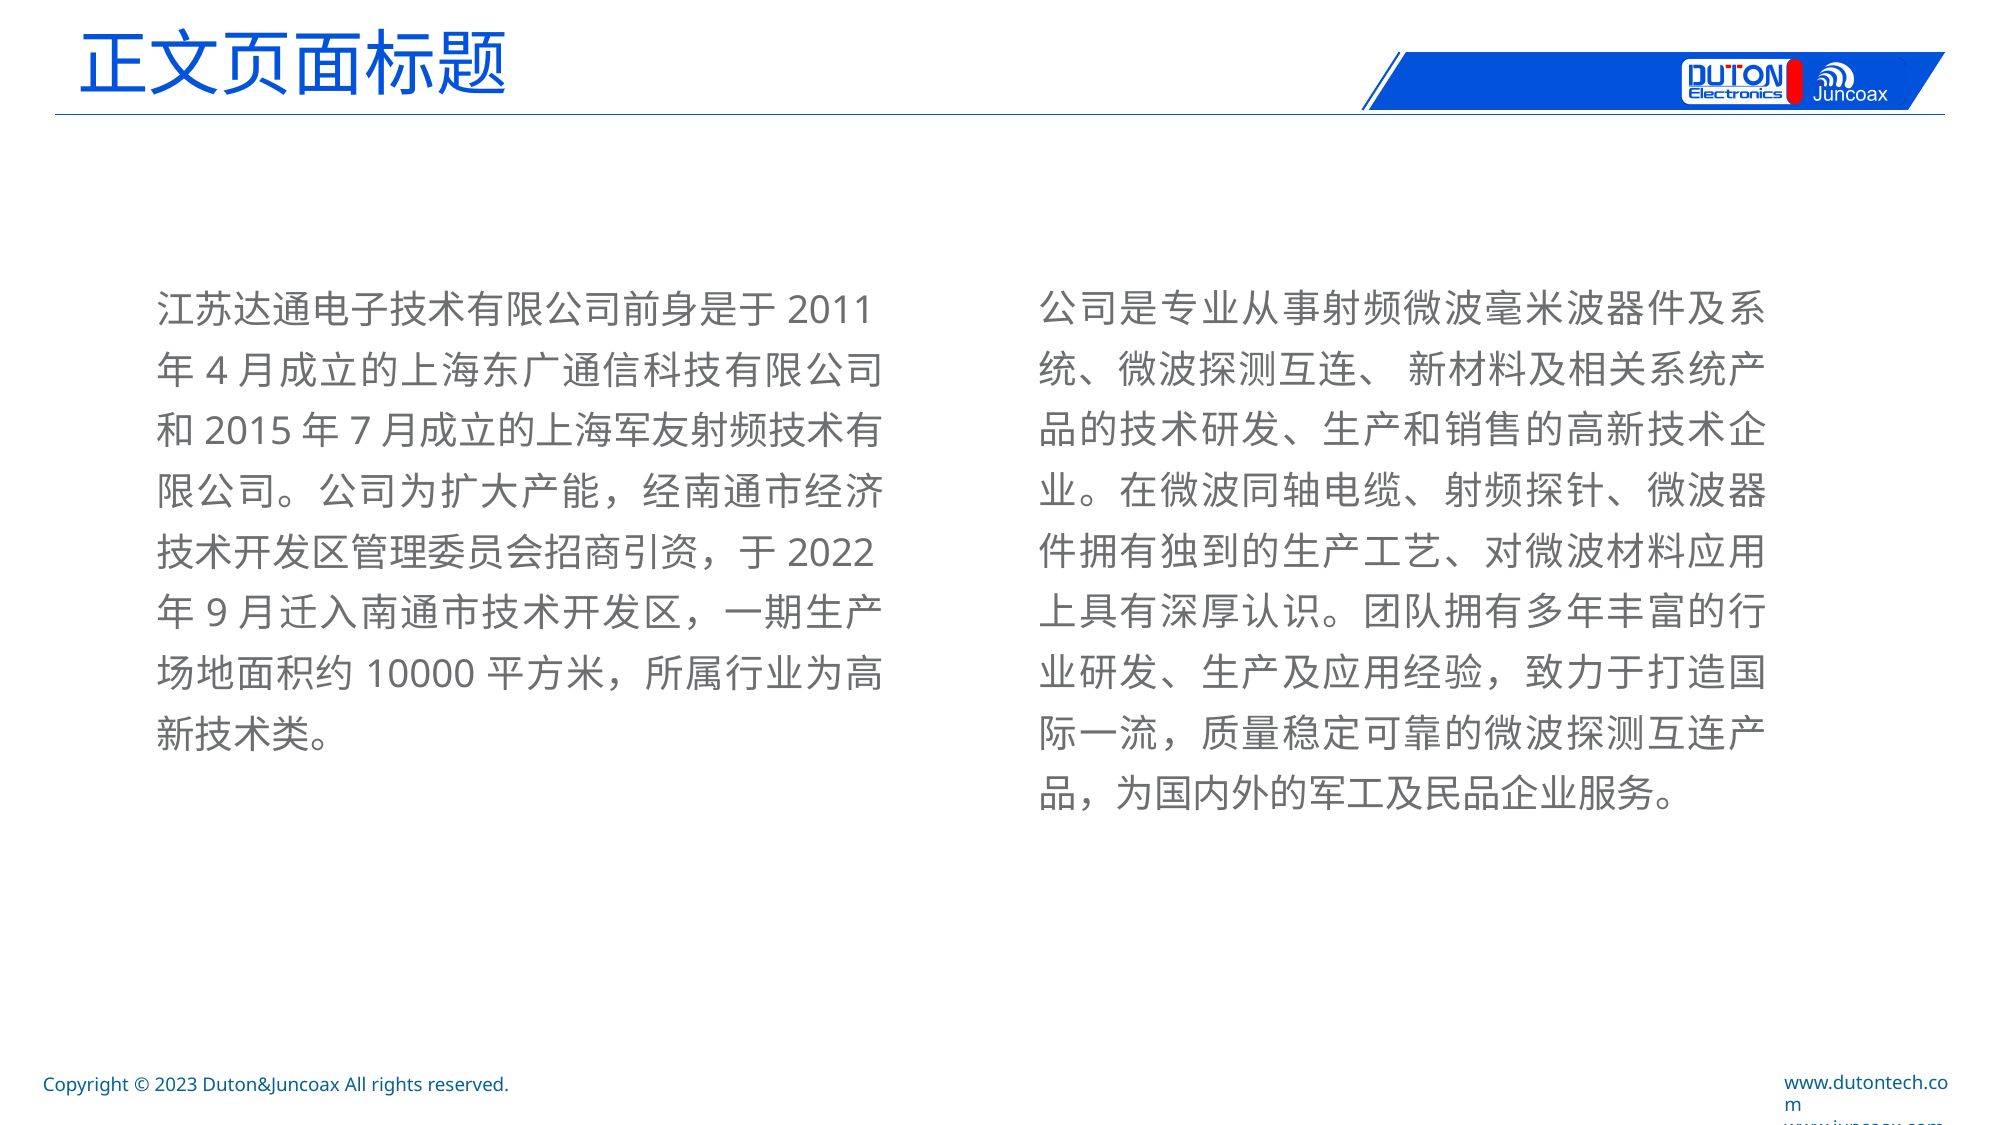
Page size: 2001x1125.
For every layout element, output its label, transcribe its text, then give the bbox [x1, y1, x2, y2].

picture [135, 1077, 149, 1091]
picture [1681, 58, 1906, 105]
text_box 公司是专业从事射频微波毫米波器件及系统、微波探测互连、 新材料及相关系统产品的技术研发、生产和销售的高新技术企业。在微波同轴电缆、射频探针、微波器件拥有独到的生产工艺、对微波材料应用上具有深厚认识。团队拥有多年丰富的行业研发、生产及应用经验，致力于打造国际一流，质量稳定可靠的微波探测互连产品，为国内外的军工及民品企业服务。 [1023, 262, 1782, 823]
text_box 正文页面标题 [62, 24, 794, 112]
text_box 江苏达通电子技术有限公司前身是于2011年4月成立的上海东广通信科技有限公司和2015年7月成立的上海军友射频技术有限公司。公司为扩大产能，经南通市经济技术开发区管理委员会招商引资，于2022年9月迁入南通市技术开发区，一期生产场地面积约10000平方米，所属行业为高新技术类。 [141, 263, 899, 824]
